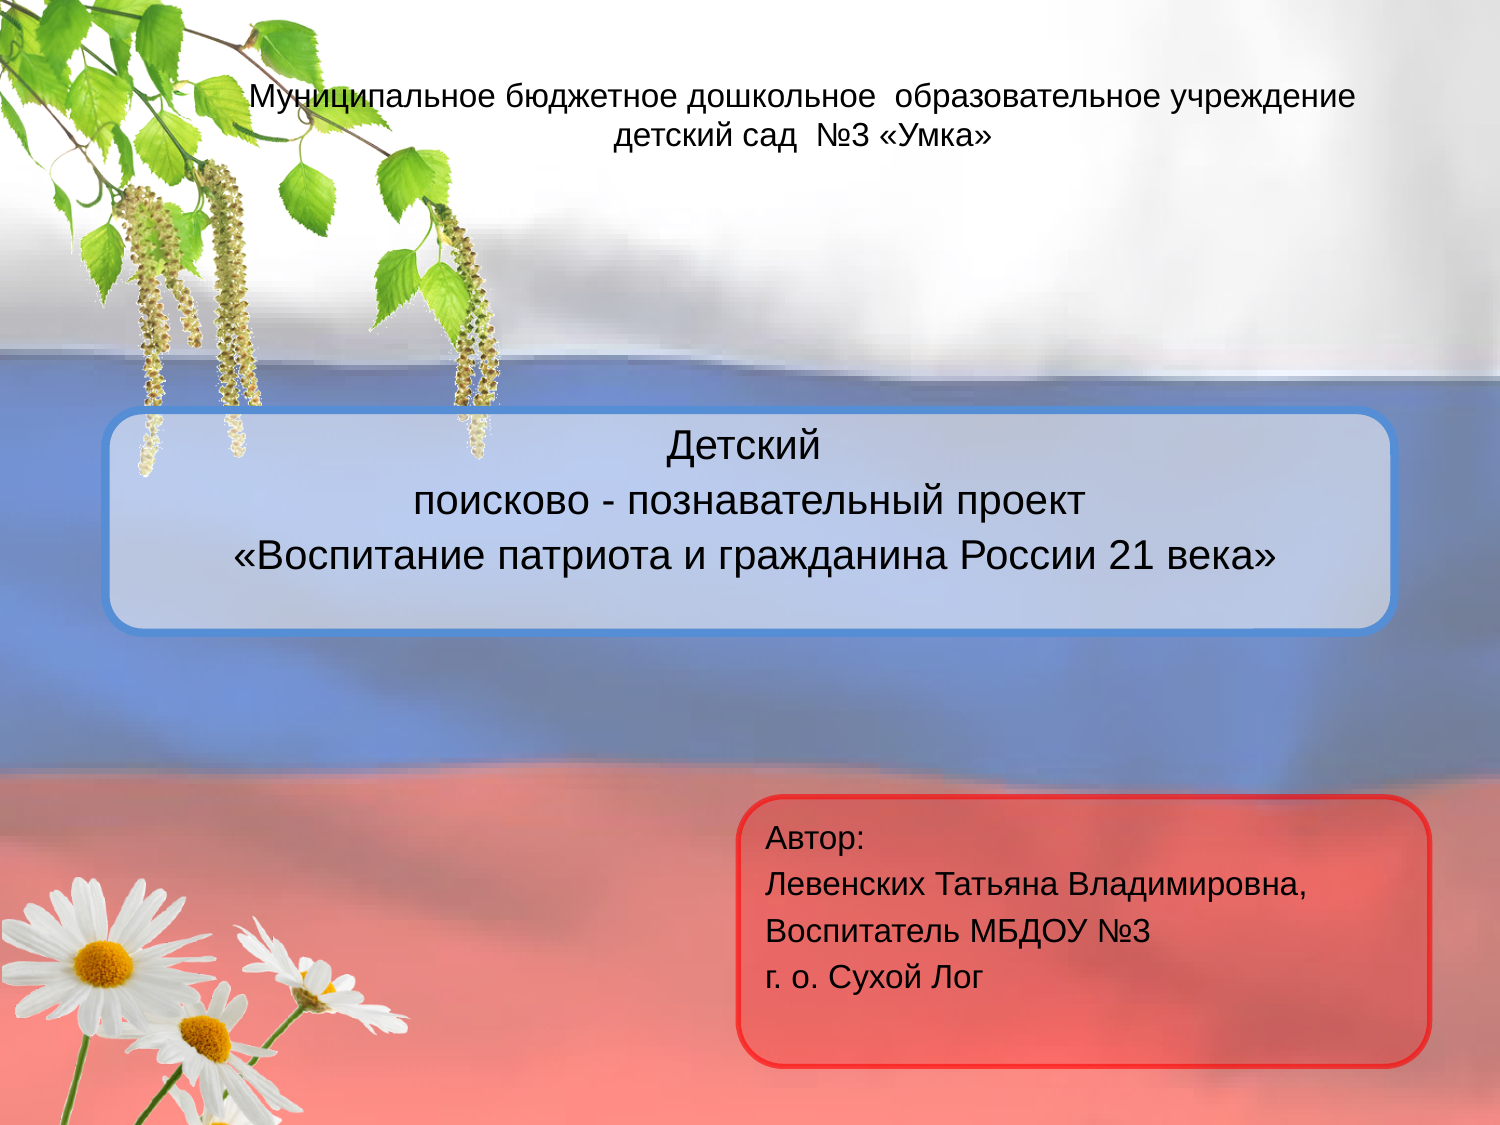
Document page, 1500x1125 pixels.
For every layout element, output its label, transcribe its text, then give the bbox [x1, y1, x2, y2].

subtitle Автор: Левенских Татьяна Владимировна, Воспитатель МБДОУ №3 г. о. Сухой Лог [750, 808, 1430, 1067]
picture [0, 820, 469, 1125]
title Детский поисково - познавательный проект «Воспитание патриота и гражданина России 21 века» [112, 408, 1388, 632]
text_box Муниципальное бюджетное дошкольное образовательное учреждение детский сад №3 «Умка» [171, 66, 1435, 201]
